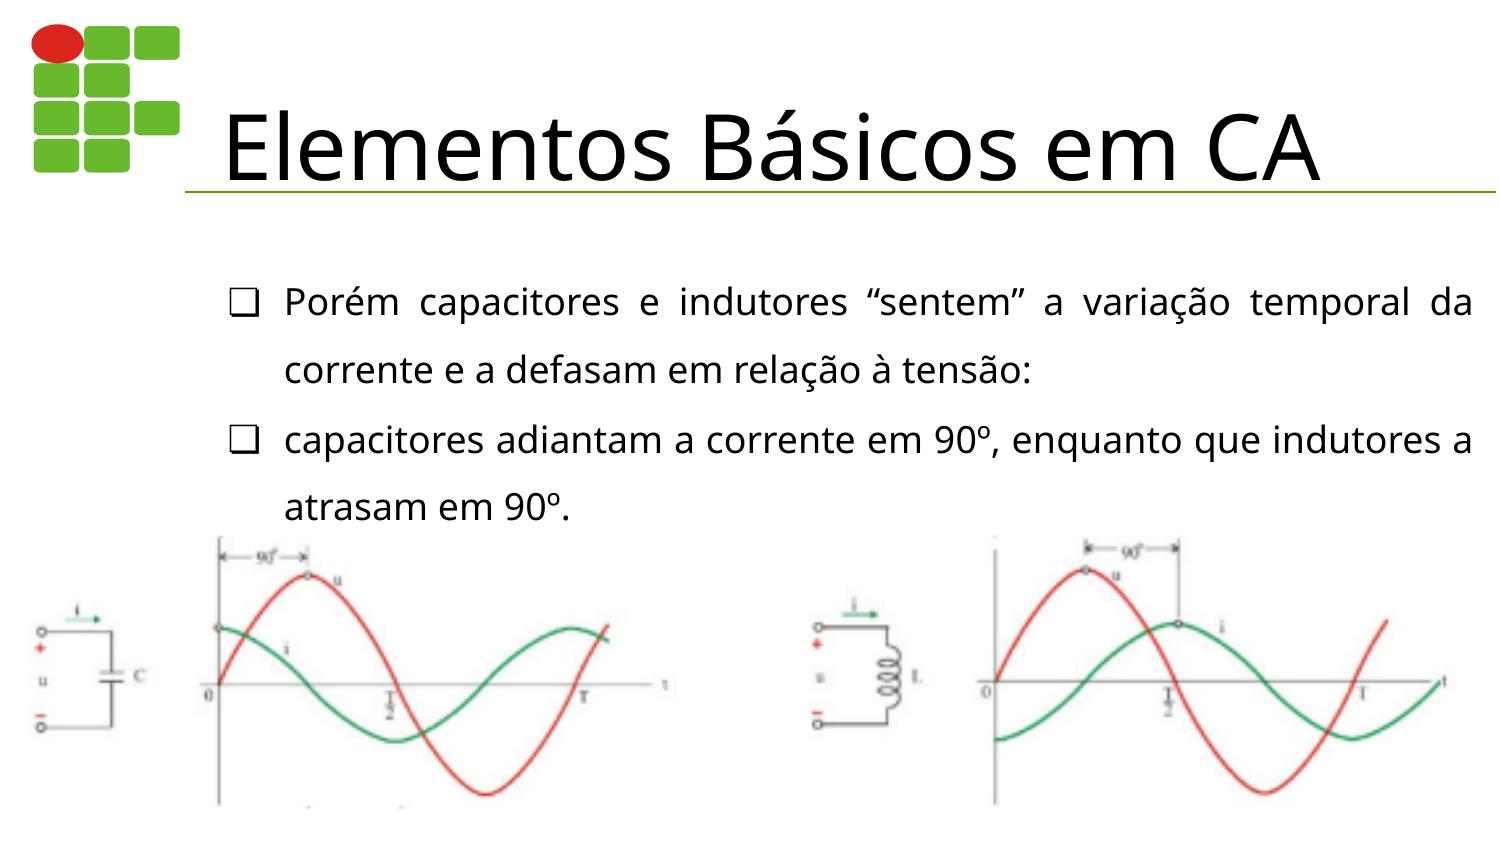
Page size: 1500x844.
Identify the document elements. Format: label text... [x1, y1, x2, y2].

picture [10, 529, 1490, 825]
list capacitores adiantam a corrente em 90º, enquanto que indutores a atrasam em 90º. [193, 385, 1490, 529]
picture [29, 23, 182, 174]
title Elementos Básicos em CA [206, 26, 1468, 207]
list Porém capacitores e indutores “sentem” a variação temporal da corrente e a defasam em relação à tensão: [193, 248, 1490, 385]
